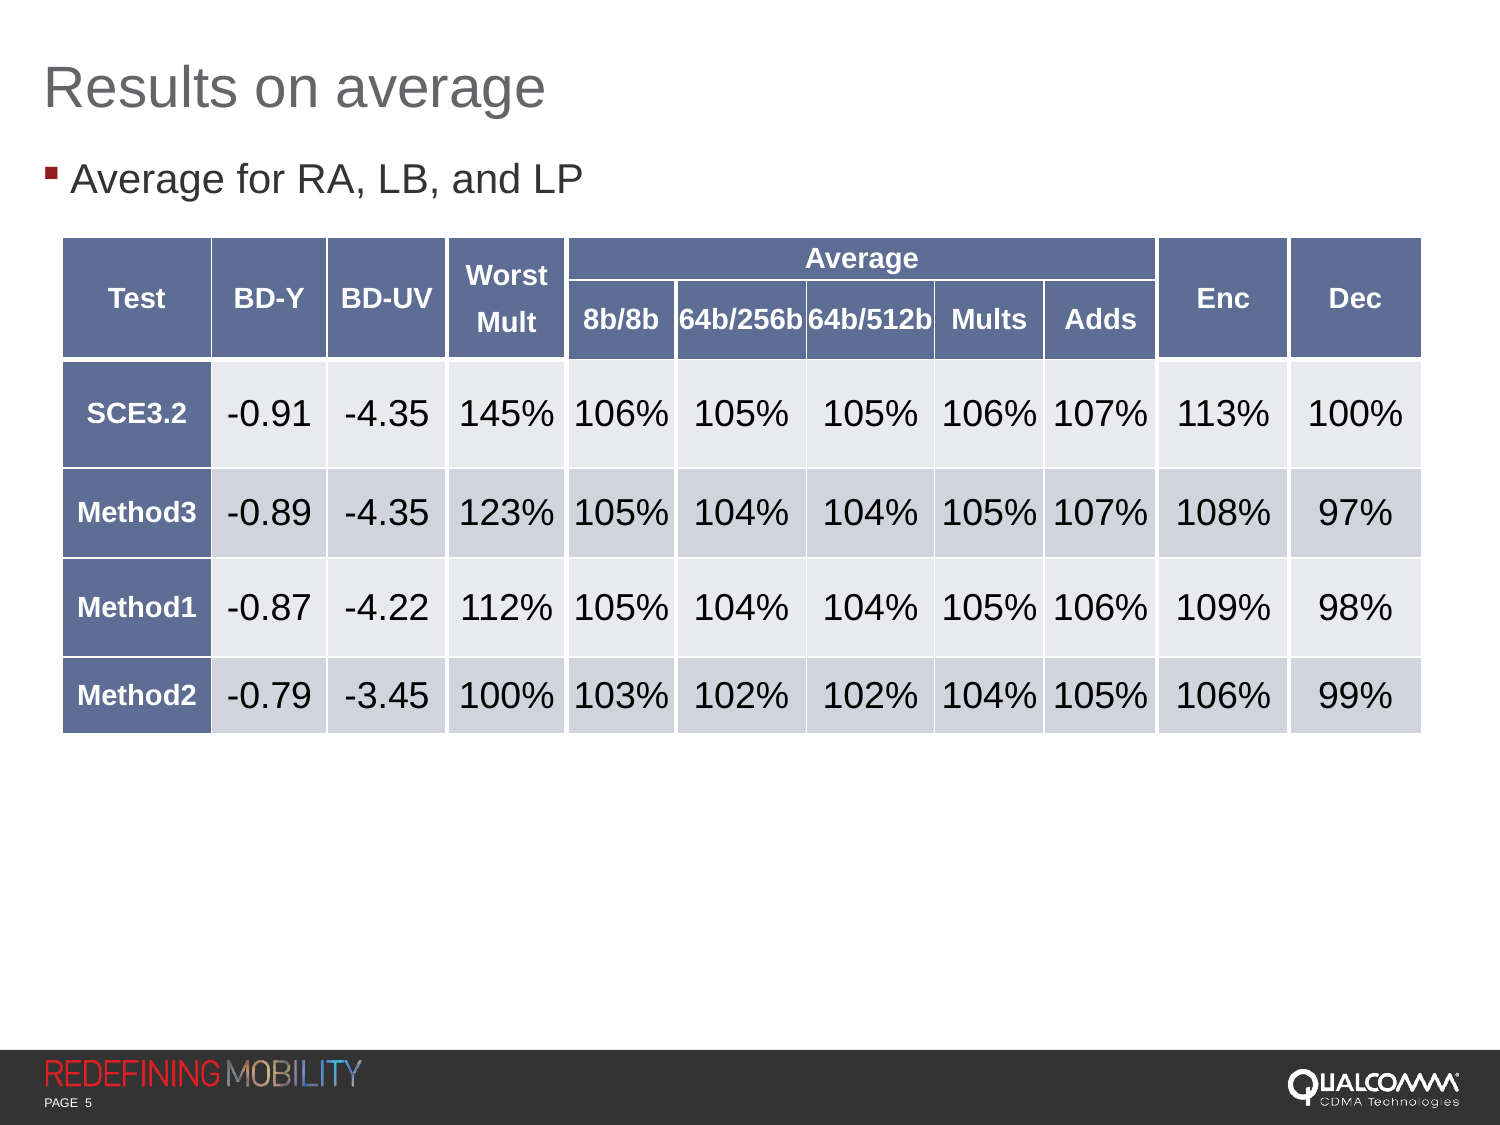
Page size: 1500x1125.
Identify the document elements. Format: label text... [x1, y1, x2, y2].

table_cell 105% [1045, 658, 1155, 733]
table_cell 104% [807, 469, 934, 557]
table_cell 113% [1159, 362, 1287, 467]
picture [1278, 1058, 1478, 1114]
table_cell -4.35 [328, 469, 445, 557]
table_cell 105% [935, 469, 1043, 557]
table_cell 97% [1291, 469, 1421, 557]
table_cell 106% [935, 360, 1043, 467]
table_header Test [63, 238, 211, 357]
table_cell 123% [449, 469, 564, 557]
table_cell 103% [569, 658, 674, 733]
table_cell 104% [935, 658, 1043, 733]
table_cell Method3 [63, 469, 211, 557]
picture [30, 1048, 372, 1099]
table_cell 100% [1291, 362, 1421, 467]
table_cell -0.89 [212, 469, 326, 557]
table_cell 106% [1045, 559, 1155, 656]
table_header Enc [1159, 238, 1287, 357]
table_header Dec [1291, 238, 1421, 357]
table_cell 102% [678, 658, 806, 733]
table_cell -0.79 [212, 658, 326, 733]
list Average for RA, LB, and LP [26, 148, 1457, 1021]
table_cell 64b/512b [807, 281, 934, 359]
table_cell Method1 [63, 559, 211, 656]
table_cell 145% [449, 362, 564, 467]
table_cell 104% [678, 559, 806, 656]
title Results on average [28, 44, 1462, 138]
table_cell 107% [1045, 469, 1155, 557]
table_cell 112% [449, 559, 564, 656]
table_header BD-UV [328, 238, 445, 357]
table_cell -4.35 [328, 362, 445, 467]
table_cell 104% [807, 559, 934, 656]
table_cell 106% [1159, 658, 1287, 733]
table_cell Method2 [63, 658, 211, 733]
table_cell -3.45 [328, 658, 445, 733]
table_cell 105% [678, 360, 806, 467]
table_cell 107% [1045, 360, 1155, 467]
table_header Average [569, 238, 1155, 279]
table_header Worst Mult [449, 238, 564, 357]
table_cell 106% [569, 360, 674, 467]
table_cell -4.22 [328, 559, 445, 656]
table_header BD-Y [212, 238, 326, 357]
table_cell 108% [1159, 469, 1287, 557]
table_cell 99% [1291, 658, 1421, 733]
table_cell 102% [807, 658, 934, 733]
table_cell 8b/8b [569, 281, 674, 359]
table_cell -0.91 [212, 362, 326, 467]
table_cell 105% [935, 559, 1043, 656]
table_cell 98% [1291, 559, 1421, 656]
table_cell 100% [449, 658, 564, 733]
table_cell 104% [678, 469, 806, 557]
table_cell 105% [807, 360, 934, 467]
table_cell Mults [935, 281, 1043, 359]
table_cell 64b/256b [678, 281, 806, 359]
table_cell 105% [569, 559, 674, 656]
table_cell Adds [1045, 281, 1155, 359]
table_cell 109% [1159, 559, 1287, 656]
table_cell -0.87 [212, 559, 326, 656]
table_cell 105% [569, 469, 674, 557]
table_cell SCE3.2 [63, 362, 211, 467]
